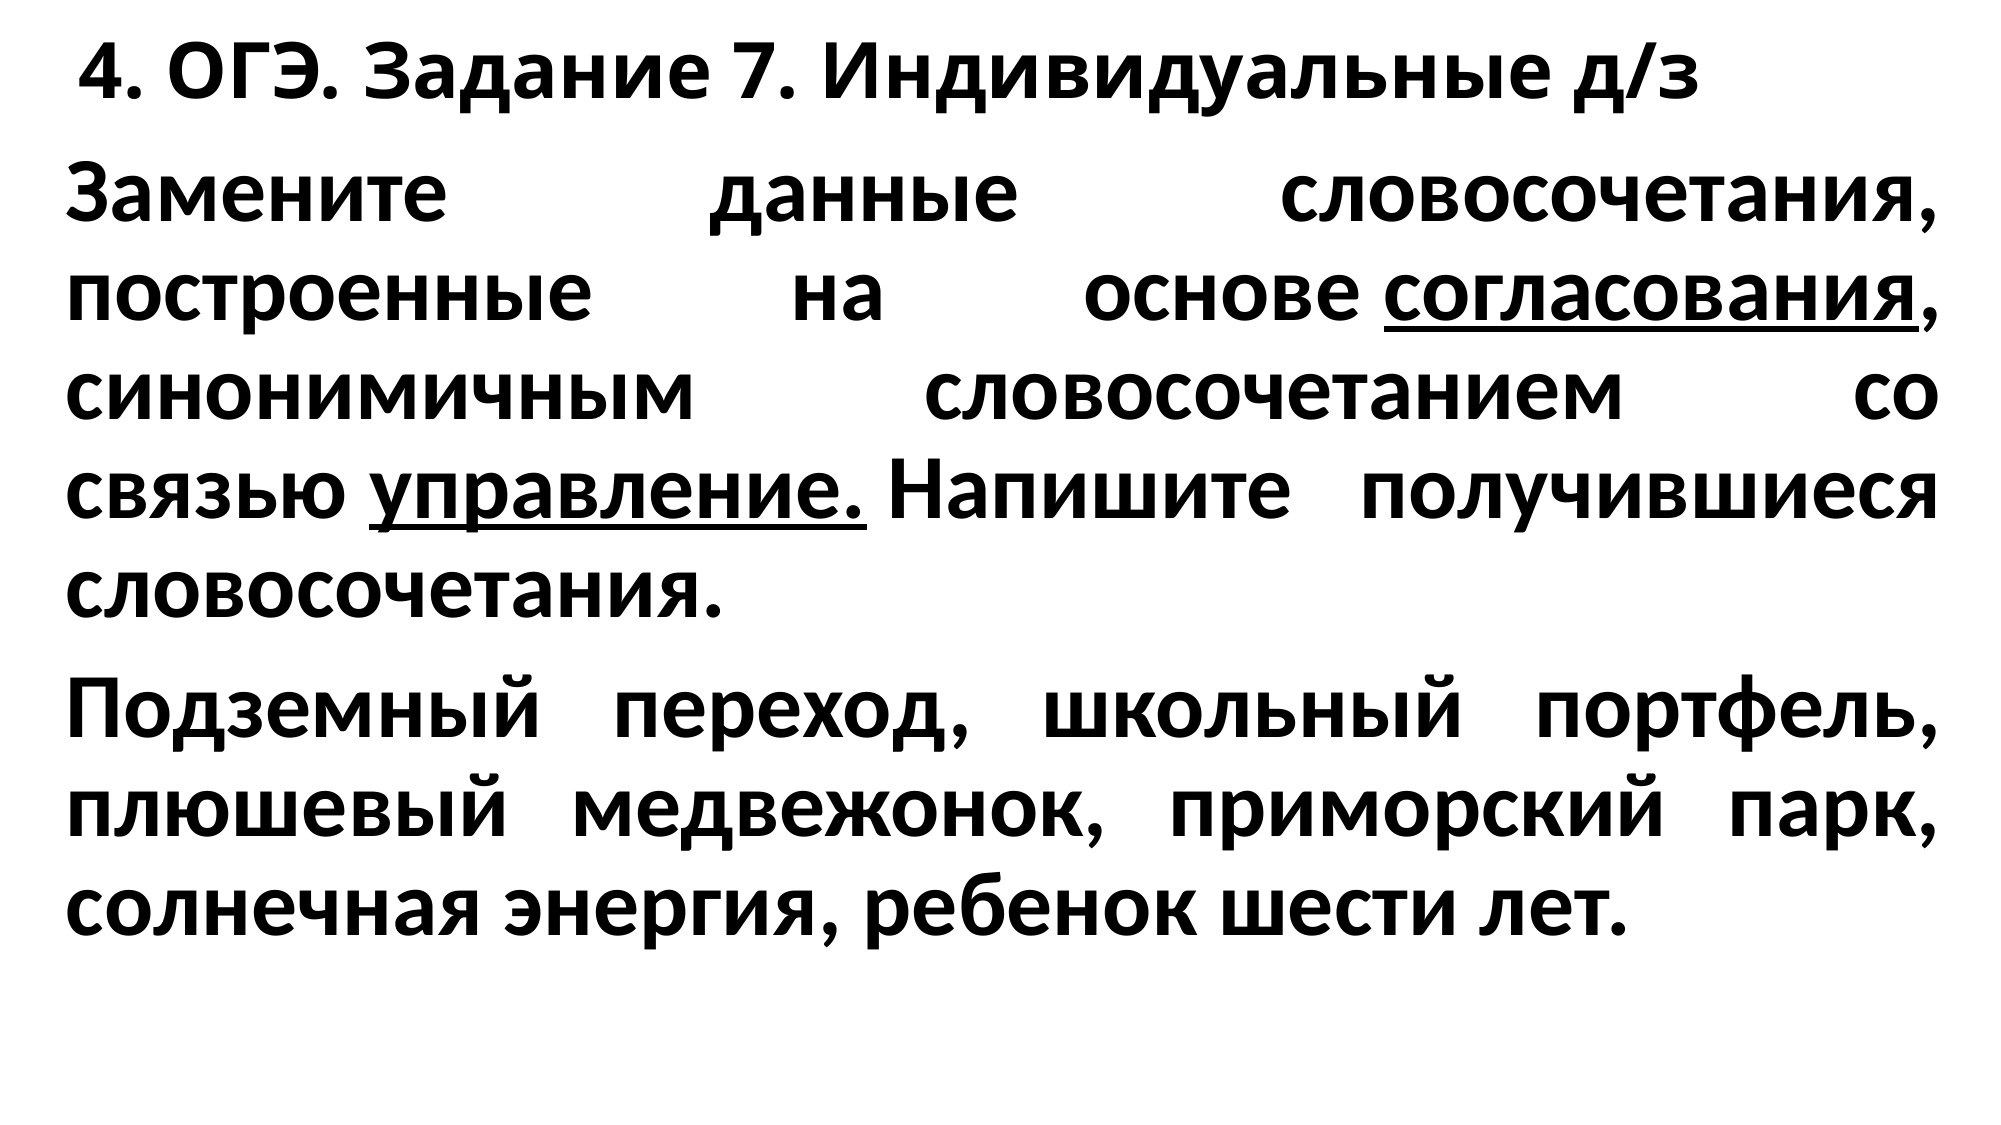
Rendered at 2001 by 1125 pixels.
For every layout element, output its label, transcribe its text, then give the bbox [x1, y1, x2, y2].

list Замените данные словосочетания, построенные на основе согласования, синонимичным словосочетанием со связью управление. Напишите получившиеся словосочетания. Подземный переход, школьный портфель, плюшевый медвежонок, приморский парк, солнечная энергия, ребенок шести лет. [50, 134, 1958, 1075]
title 4. ОГЭ. Задание 7. Индивидуальные д/з [63, 23, 1905, 124]
